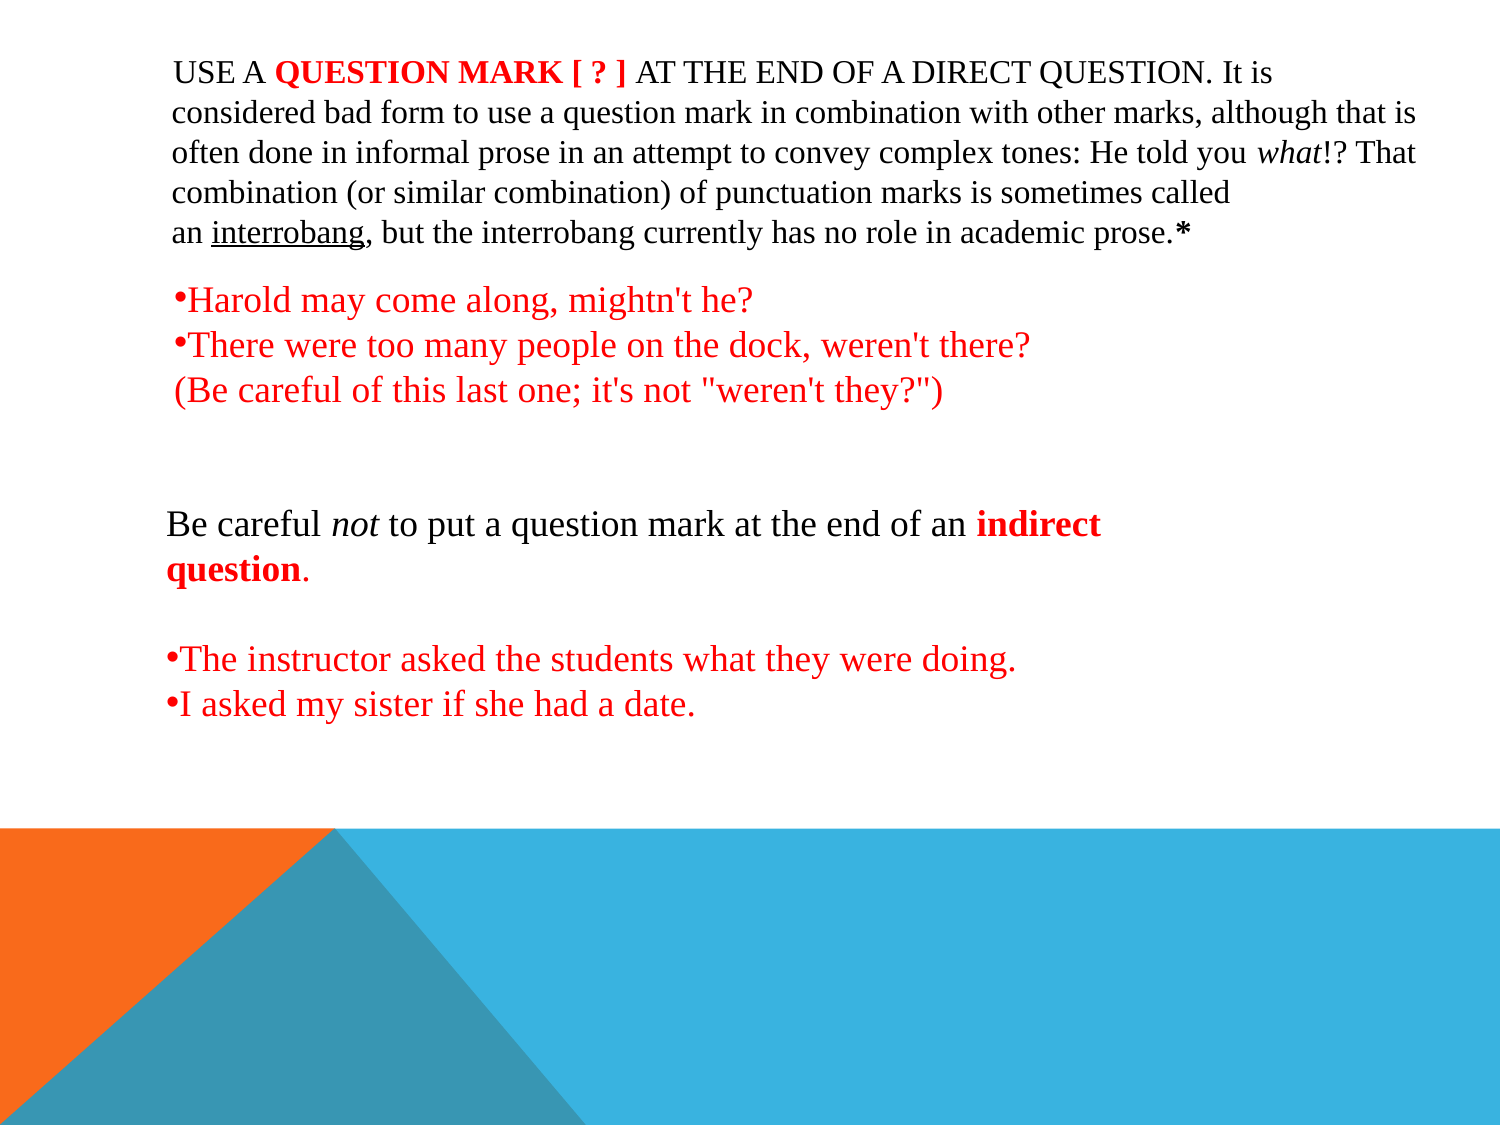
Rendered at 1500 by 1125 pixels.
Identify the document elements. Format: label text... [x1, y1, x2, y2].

text_box Be careful not to put a question mark at the end of an indirect question. The instructor asked the students what they were doing. I asked my sister if she had a date. [151, 491, 1247, 732]
list Use a question mark [ ? ] at the end of a direct question. It is considered bad form to use a question mark in combination with other marks, although that is often done in informal prose in an attempt to convey complex tones: He told you what!? That combination (or similar combination) of punctuation marks is sometimes called an interrobang, but the interrobang currently has no role in academic prose.* [100, 42, 1436, 492]
text_box Harold may come along, mightn't he? There were too many people on the dock, weren't there? (Be careful of this last one; it's not "weren't they?") [159, 267, 1125, 417]
